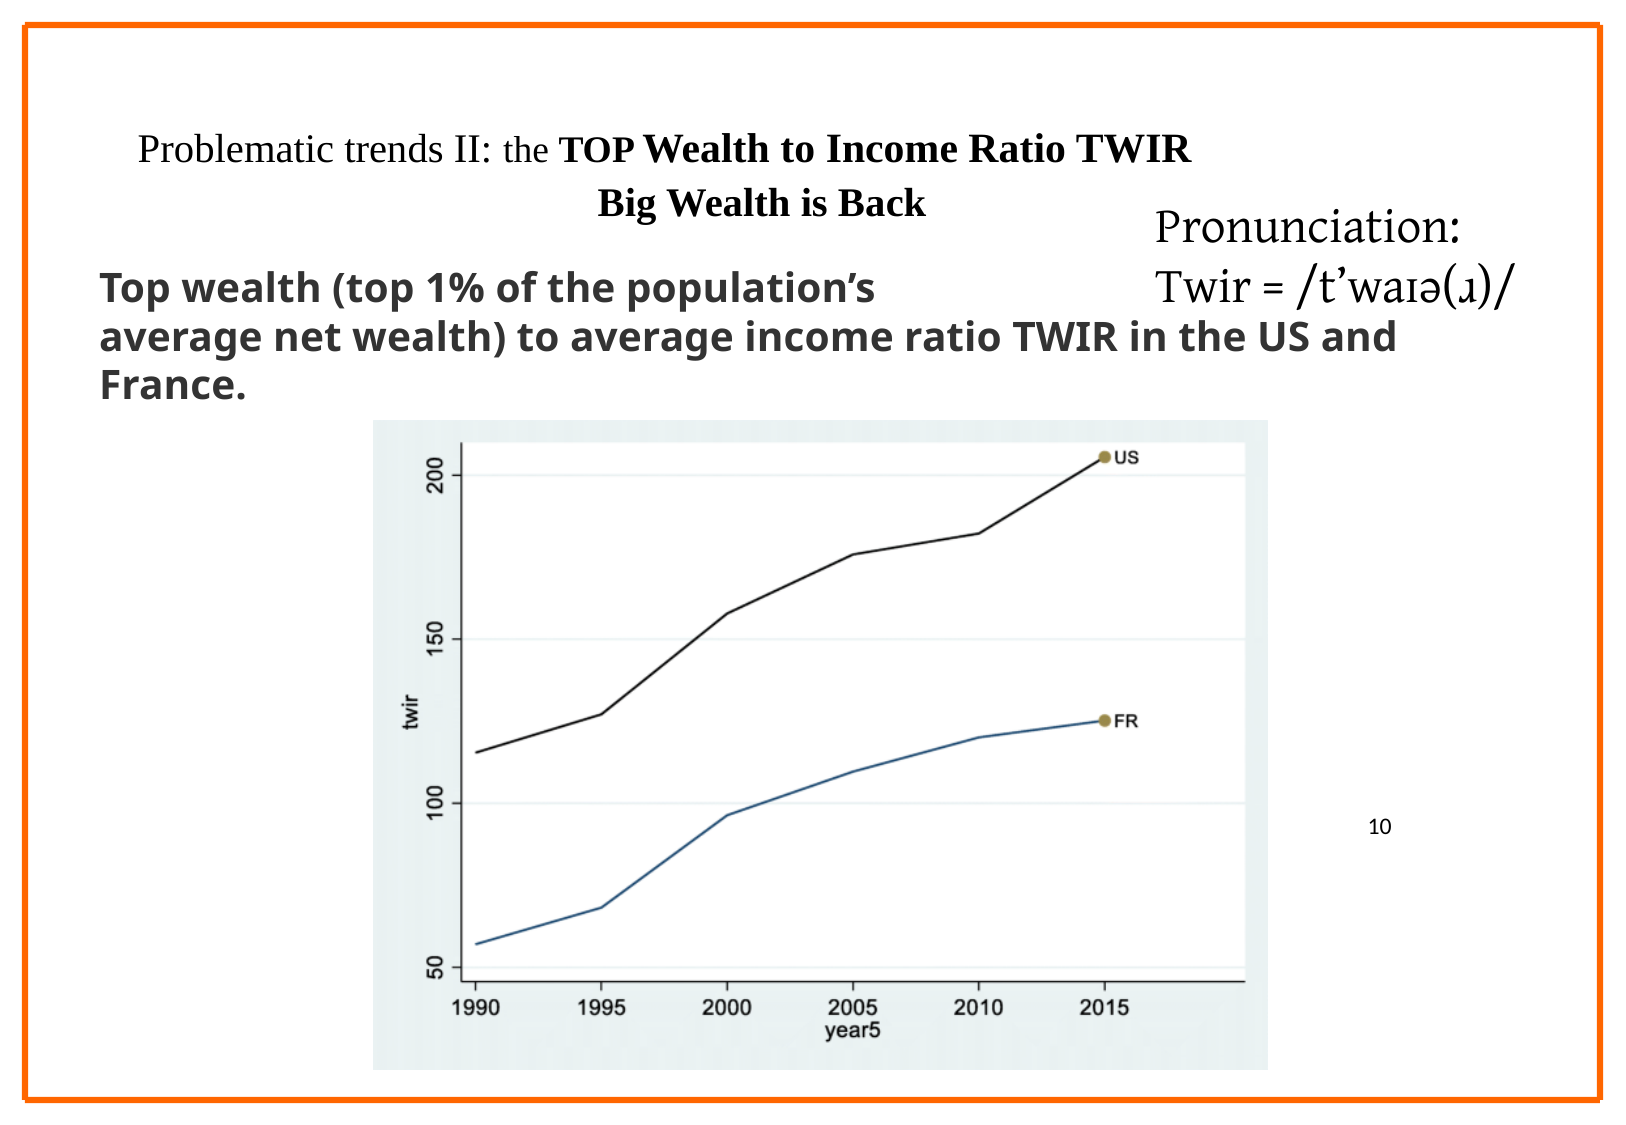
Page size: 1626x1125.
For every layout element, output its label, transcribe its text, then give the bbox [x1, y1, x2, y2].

text_box [81, 218, 1140, 867]
text_box Top wealth (top 1% of the population’s average net wealth) to average income ratio TWIR in the US and France. [84, 254, 1557, 1049]
picture [373, 420, 1268, 1070]
text_box Problematic trends II: the TOP Wealth to Income Ratio TWIR [123, 113, 1407, 179]
text_box Big Wealth is Back [62, 176, 1463, 760]
text_box Pronunciation: Twir = /t’waɪə(ɹ)/ [1140, 184, 1532, 320]
